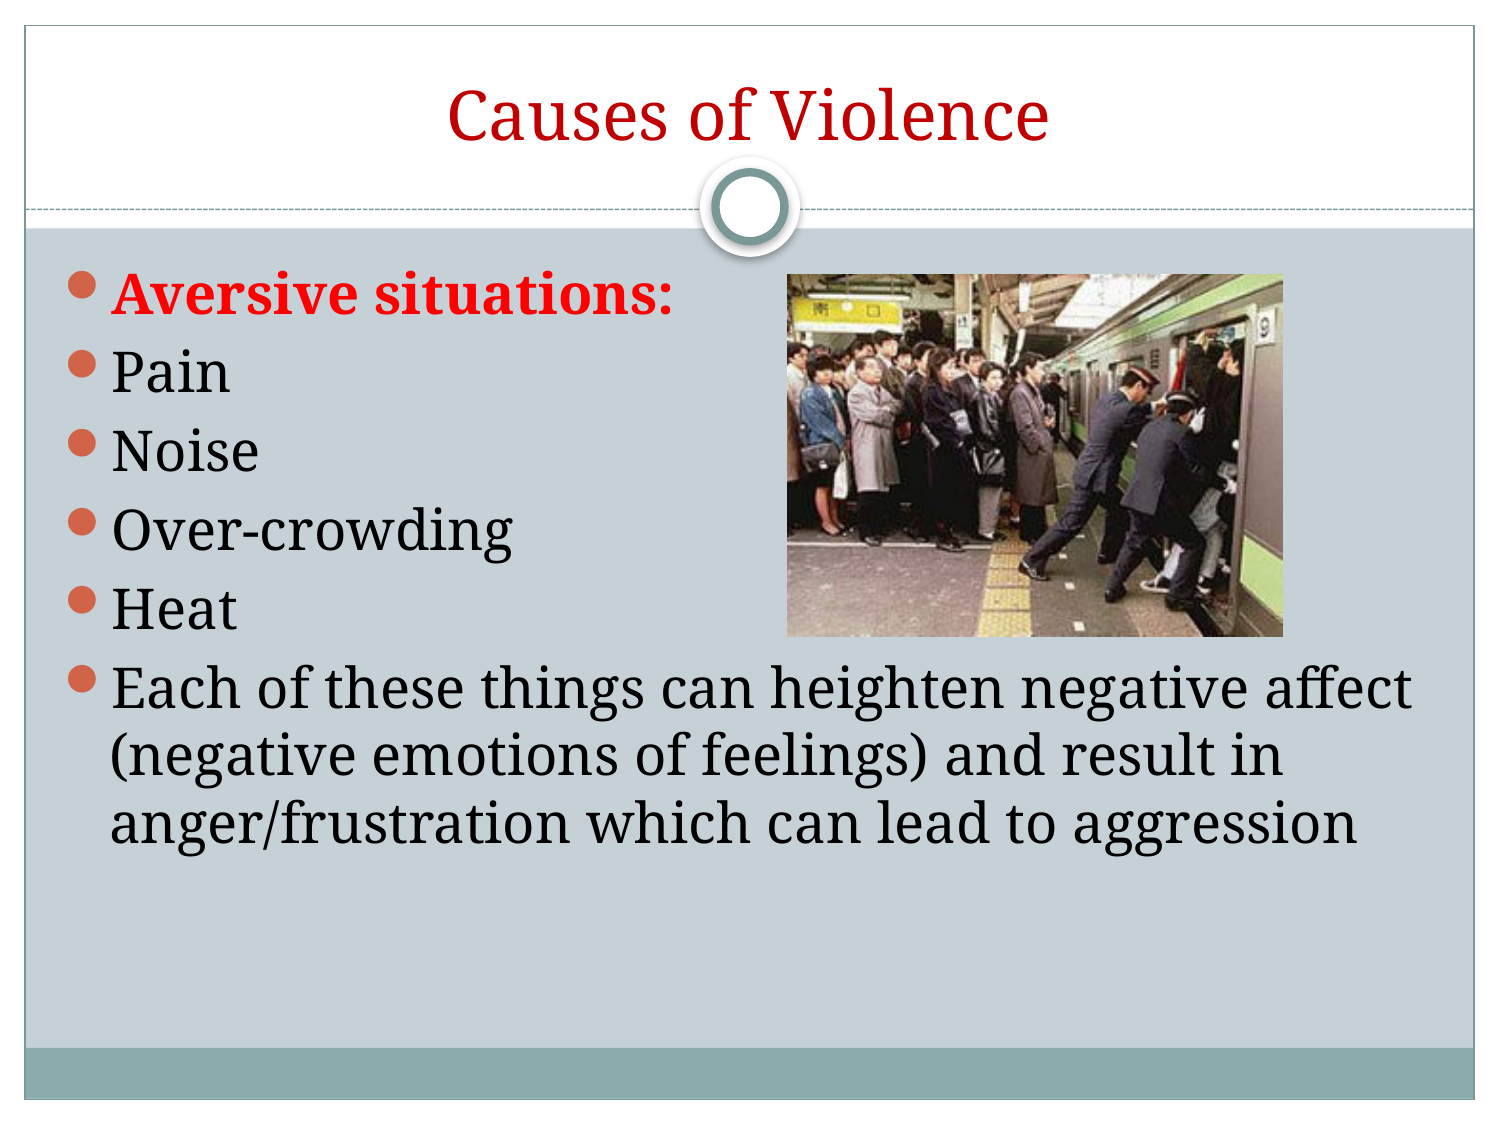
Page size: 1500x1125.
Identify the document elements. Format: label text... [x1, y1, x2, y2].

title Causes of Violence [49, 37, 1450, 162]
picture [787, 274, 1283, 637]
list Aversive situations: Pain Noise Over-crowding Heat Each of these things can heighten negative affect (negative emotions of feelings) and result in anger/frustration which can lead to aggression [49, 250, 1445, 1001]
